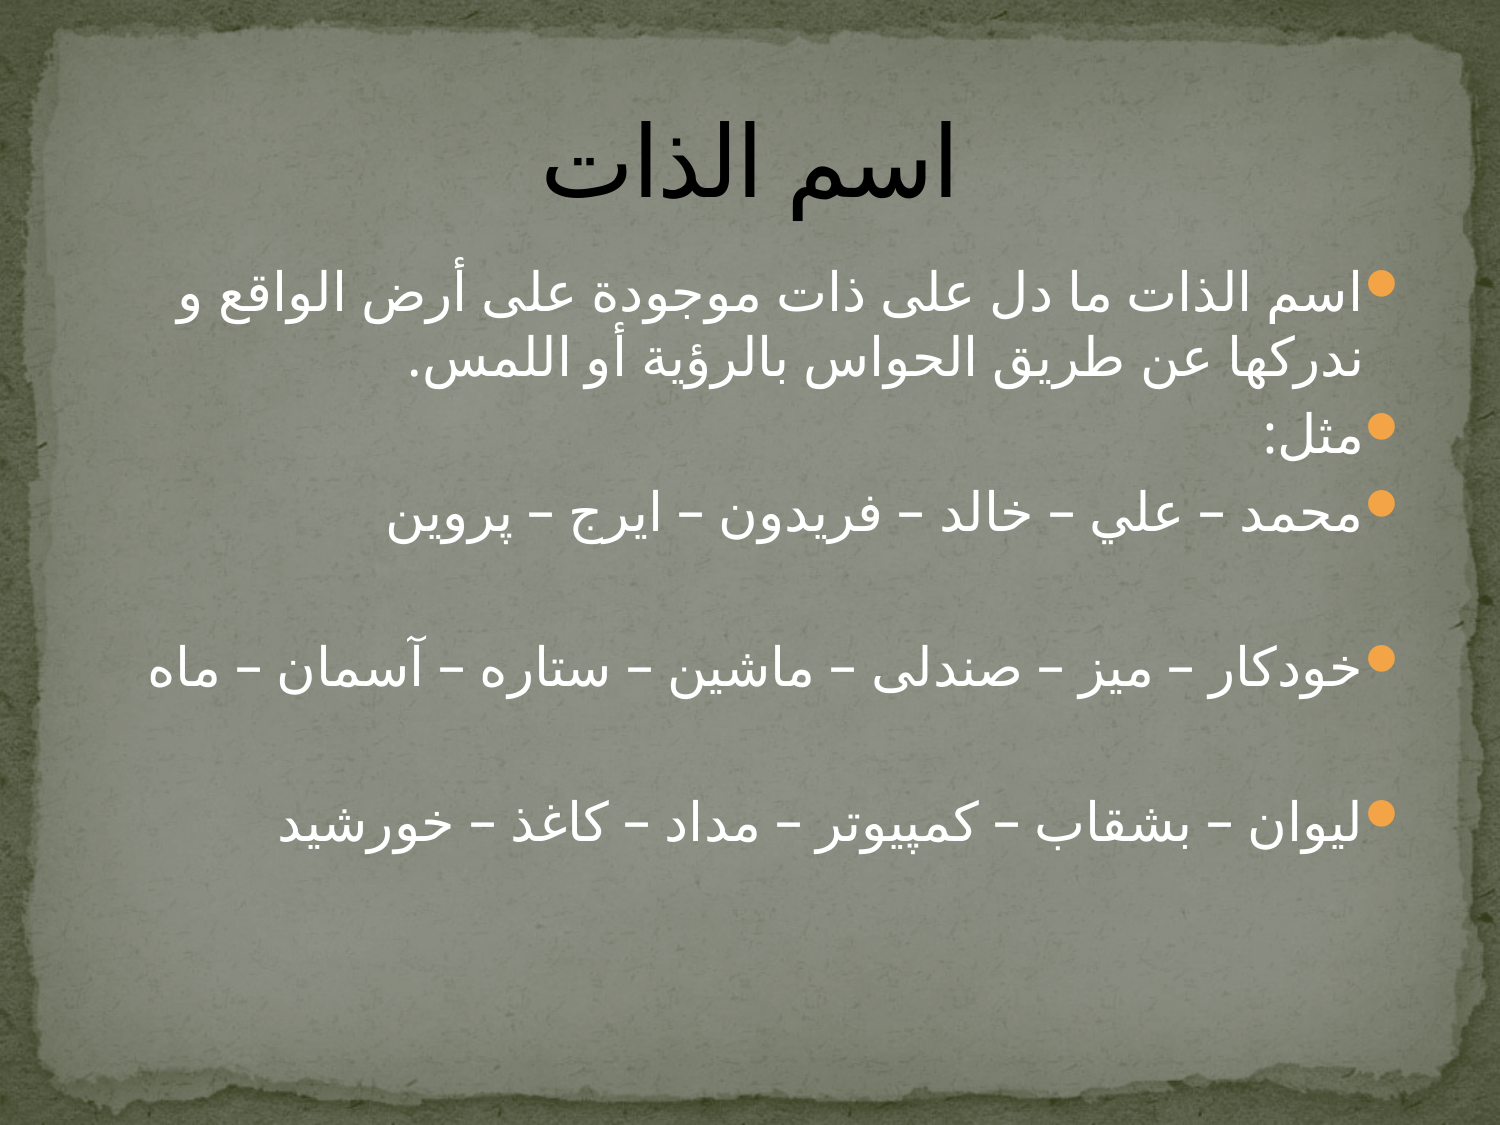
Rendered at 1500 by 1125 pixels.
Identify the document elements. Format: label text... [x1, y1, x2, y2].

list اسم الذات ما دل على ذات موجودة على أرض الواقع و ندركها عن طريق الحواس بالرؤية أو اللمس. مثل: محمد – علي – خالد – فريدون – ايرج – پروین خودکار – میز – صندلی – ماشین – ستاره – آسمان – ماه لیوان – بشقاب – کمپیوتر – مداد – کاغذ – خورشید [75, 249, 1425, 1000]
title اسم الذات [74, 24, 1425, 225]
